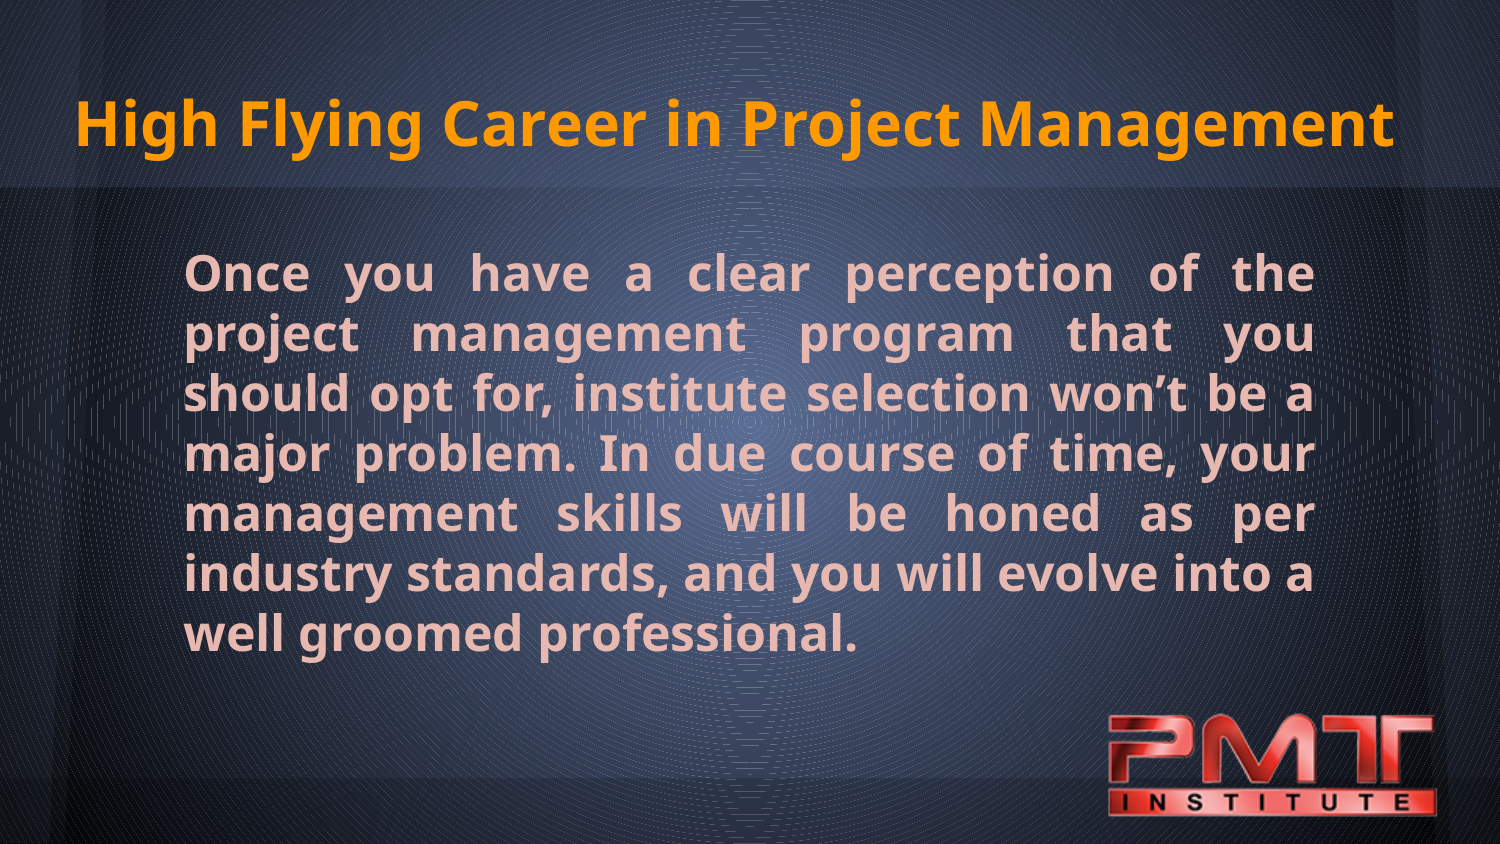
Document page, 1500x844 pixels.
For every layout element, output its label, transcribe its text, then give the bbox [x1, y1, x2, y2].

picture [1061, 681, 1485, 837]
title High Flying Career in Project Management [58, 33, 1484, 175]
list Once you have a clear perception of the project management program that you should opt for, institute selection won’t be a major problem. In due course of time, your management skills will be honed as per industry standards, and you will evolve into a well groomed professional. [168, 226, 1332, 717]
